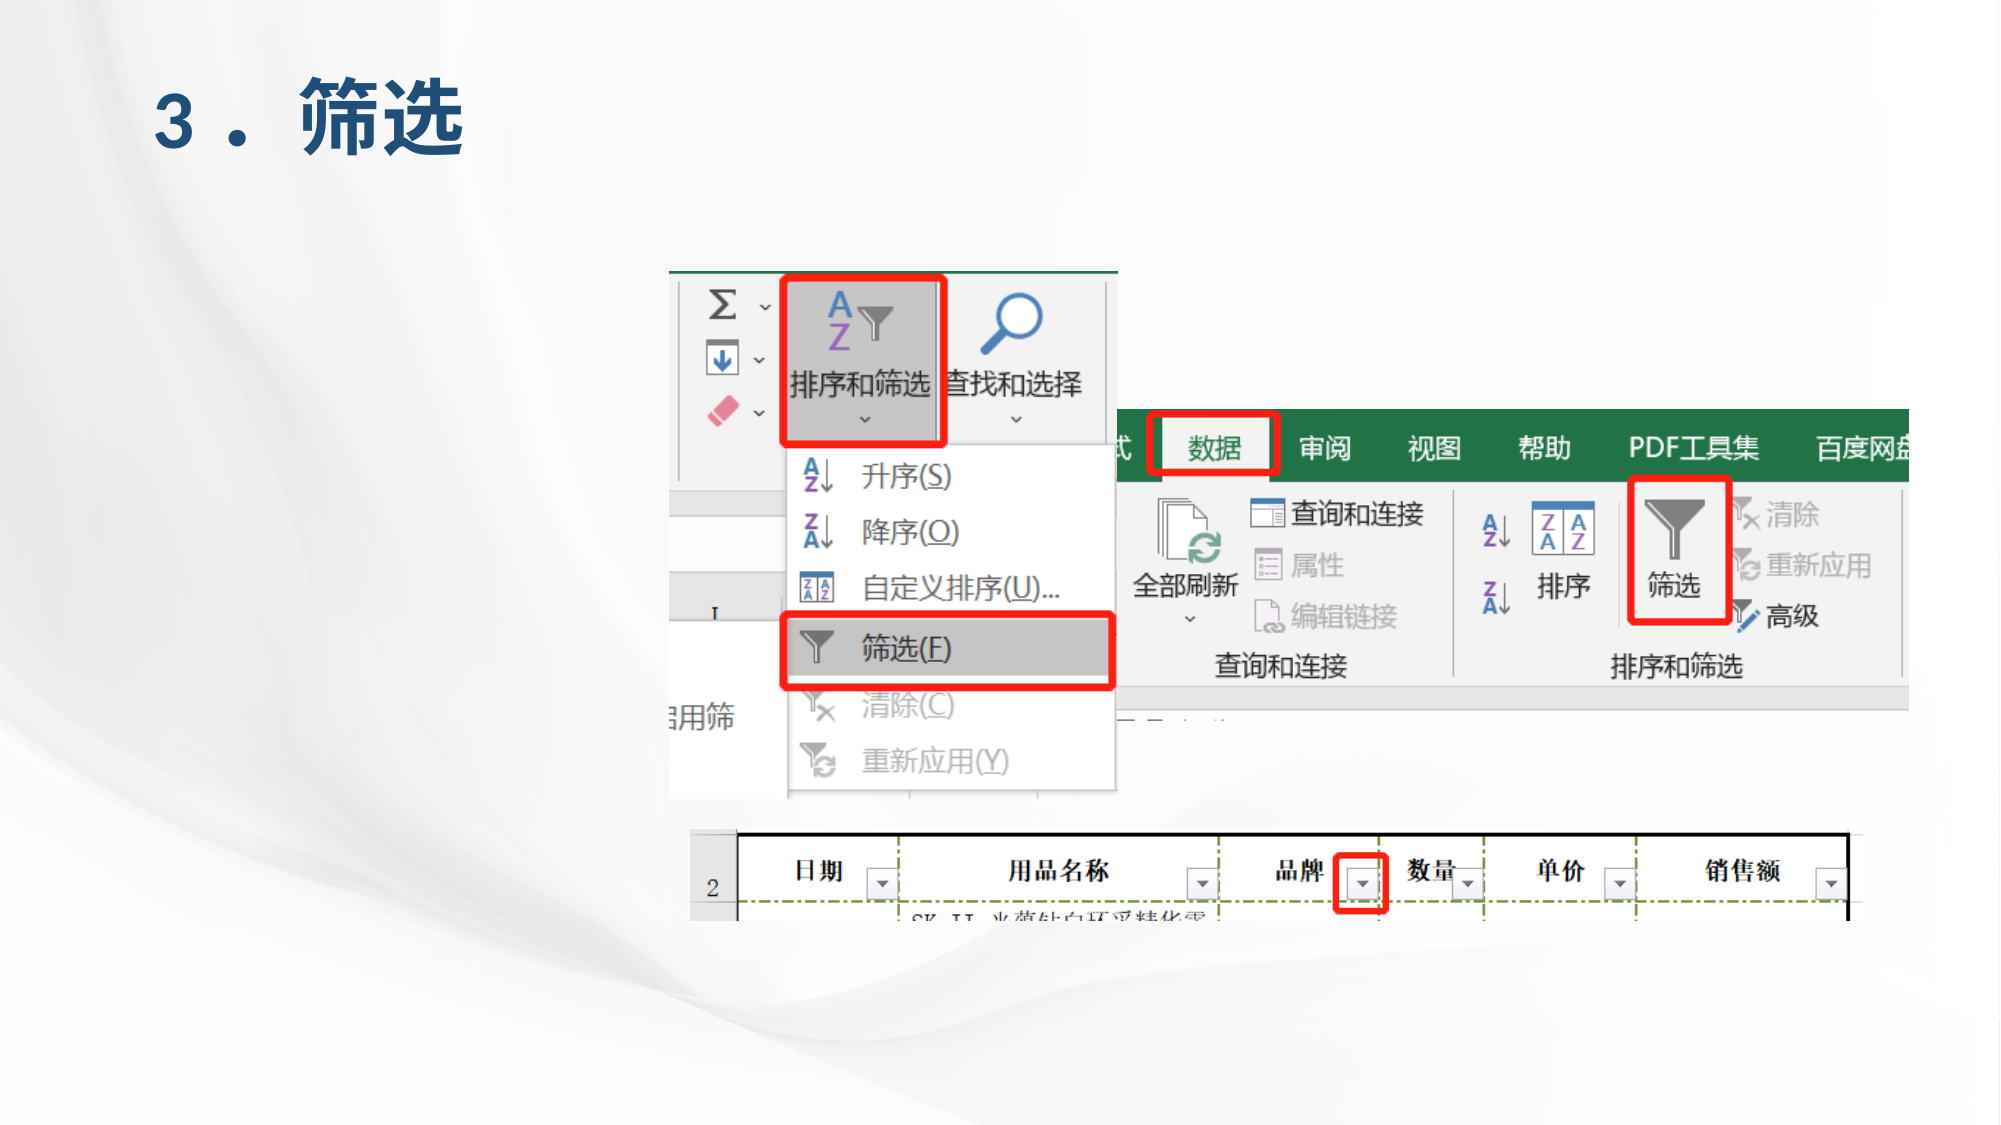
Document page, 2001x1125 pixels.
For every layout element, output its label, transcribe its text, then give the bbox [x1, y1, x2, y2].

picture [669, 271, 1909, 799]
title 3．筛选 [137, 59, 1863, 184]
picture [689, 829, 1863, 921]
